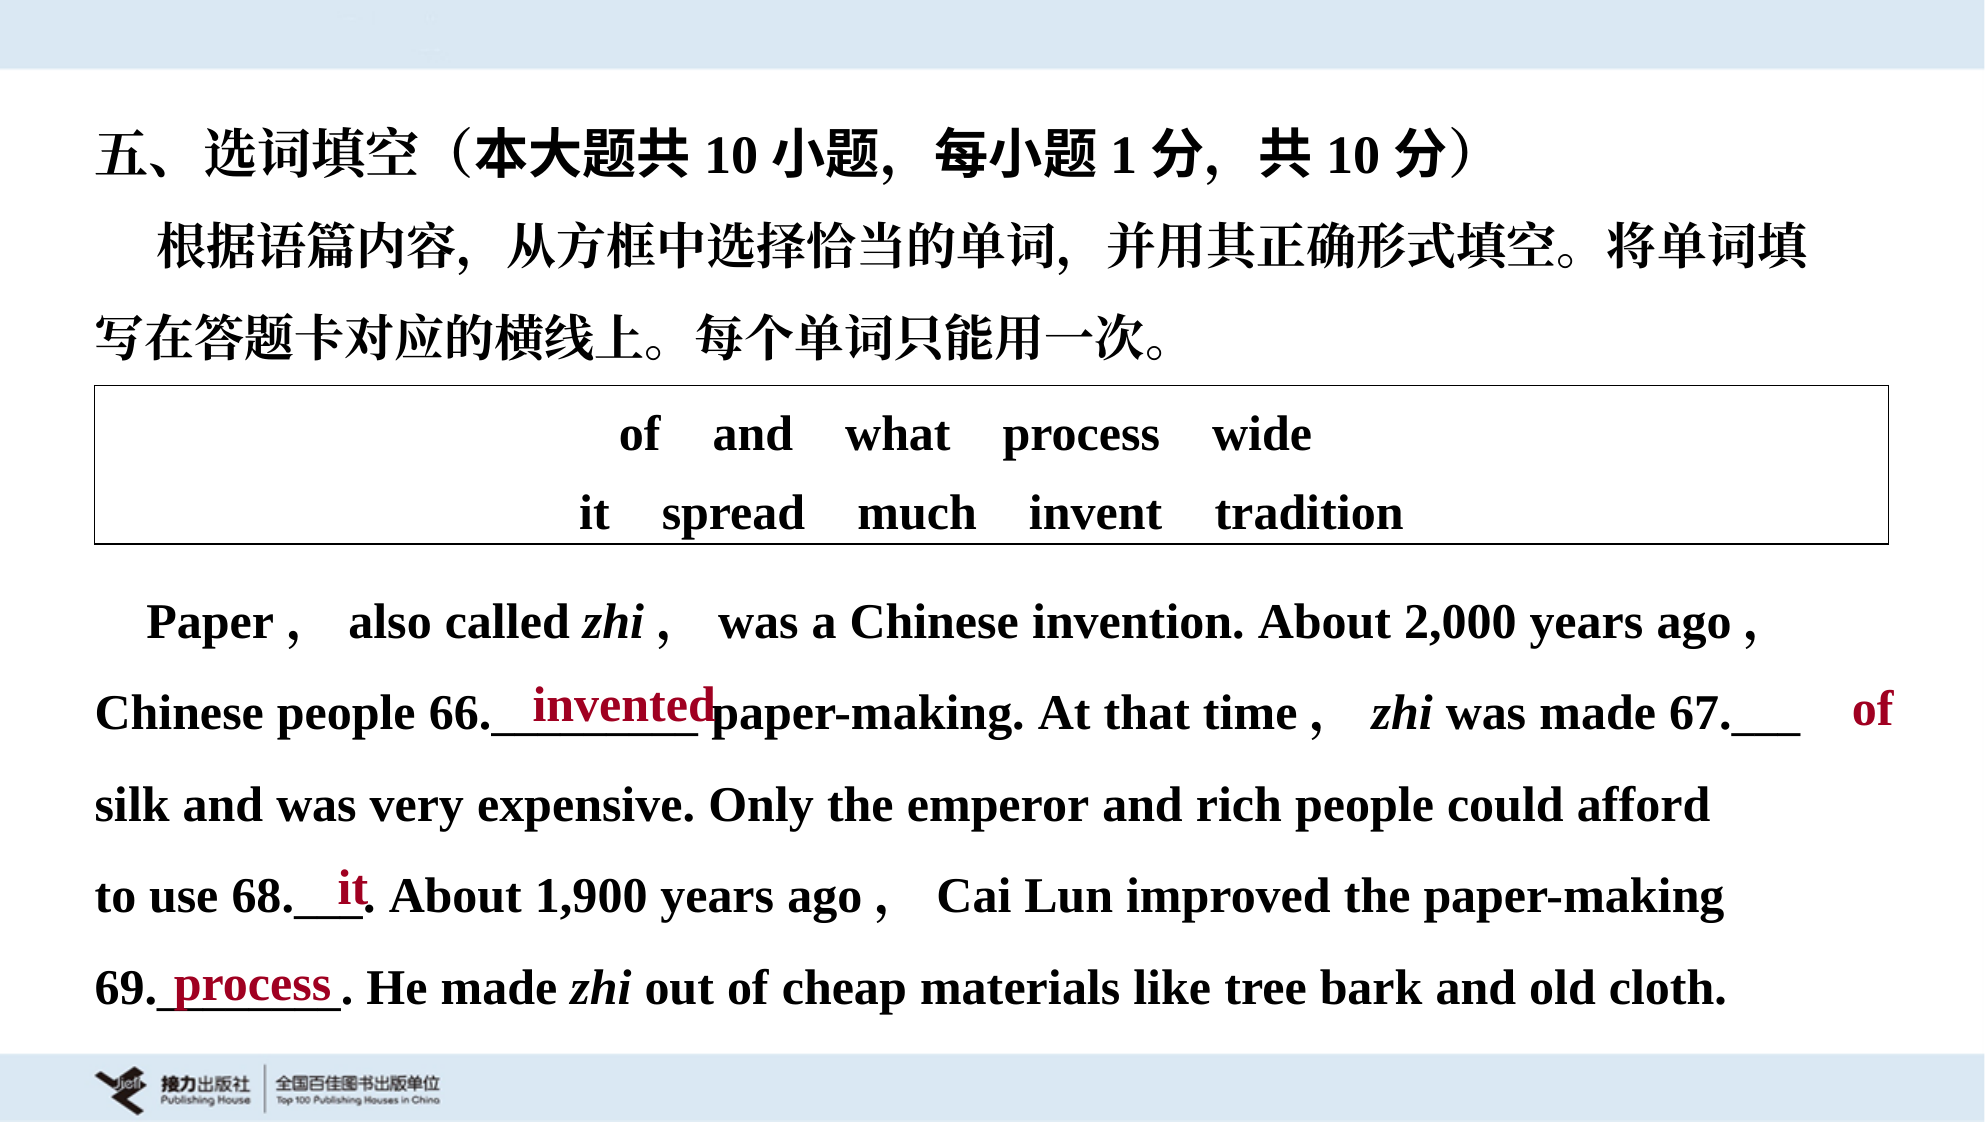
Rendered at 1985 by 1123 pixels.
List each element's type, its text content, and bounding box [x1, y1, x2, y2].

text_box it [319, 826, 387, 915]
text_box process [155, 922, 350, 1011]
text_box invented [514, 643, 734, 731]
text_box 根据语篇内容，从方框中选择恰当的单词，并用其正确形式填空。将单词填 写在答题卡对应的横线上。每个单词只能用一次。 [94, 183, 1892, 367]
table_header of and what process wide it spread much invent tradition [95, 386, 1888, 543]
text_box of [1833, 647, 1912, 736]
text_box 五、选词填空（本大题共10小题，每小题1分，共10分） [94, 88, 1892, 183]
text_box Paper，also called zhi，was a Chinese invention. About 2,000 years ago， Chinese people 66._________ paper-making. At that time，zhi was made 67.___ silk and was very expensive. Only the emperor and rich people could afford to use 68.___. About 1,900 years ago，Cai Lun improved the paper-making 69.________. He made zhi out of cheap materials like tree bark and old cloth. [94, 556, 1892, 923]
picture [0, 0, 1985, 1122]
